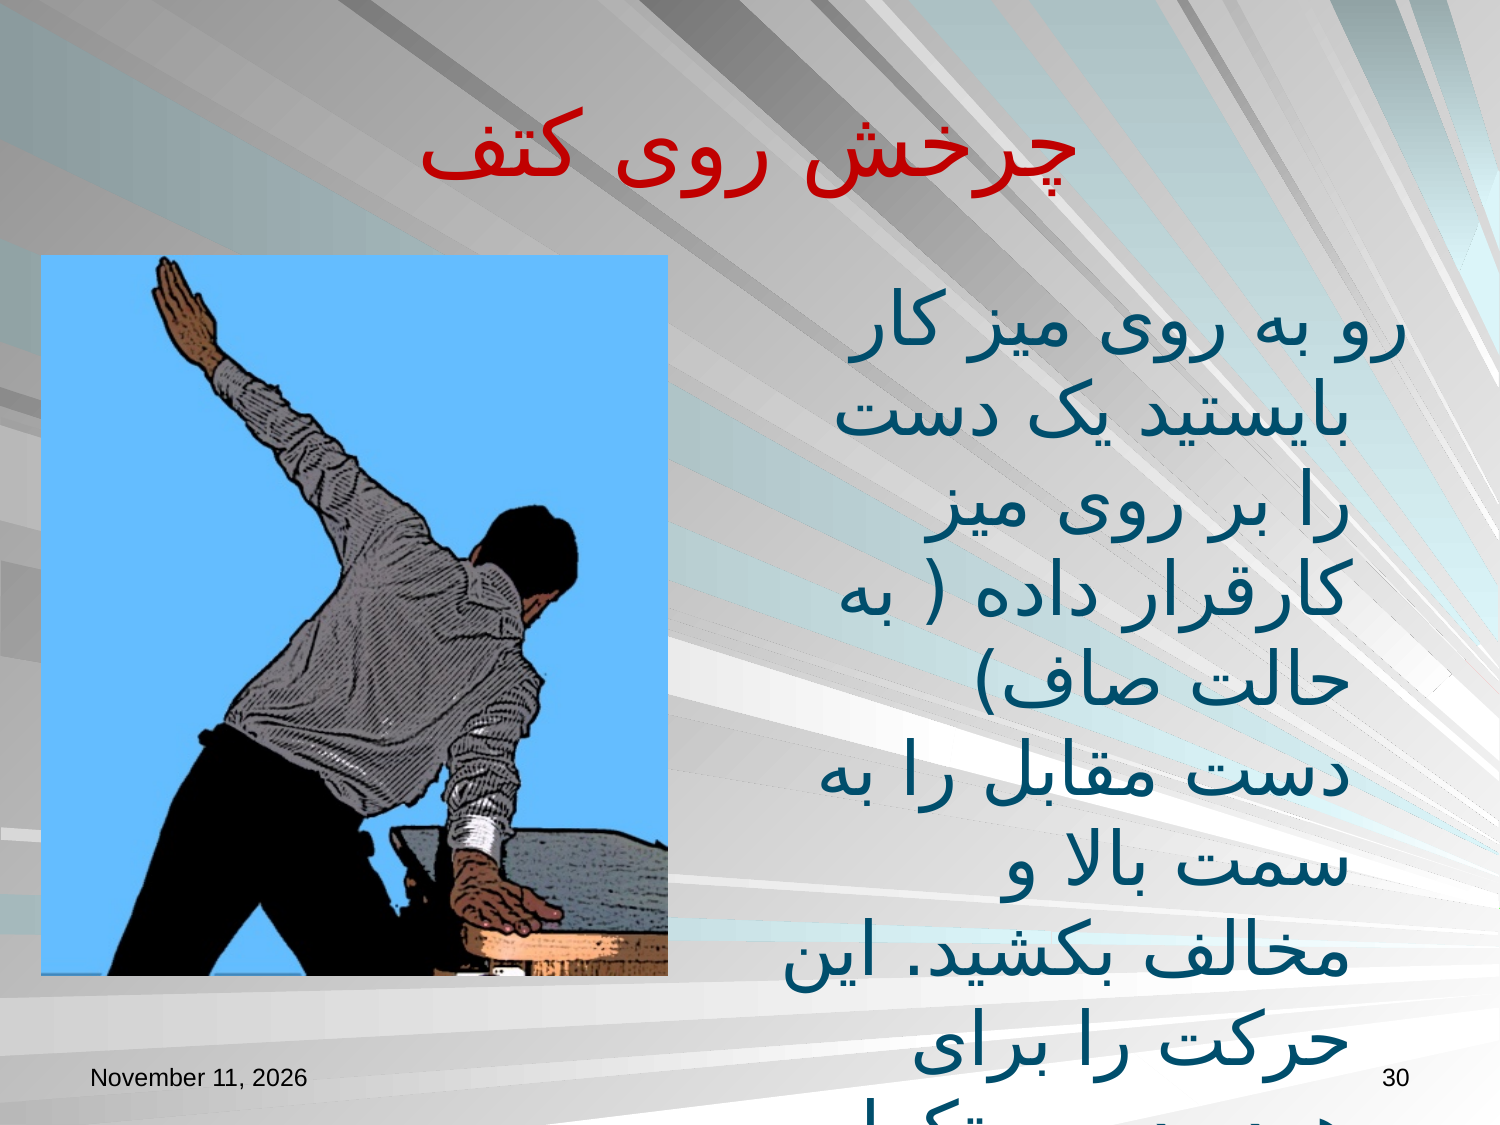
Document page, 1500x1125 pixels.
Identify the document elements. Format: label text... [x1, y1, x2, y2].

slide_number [74, 1023, 426, 1100]
title چرخش روی کتف [74, 45, 1426, 234]
slide_number 30 [1074, 1023, 1426, 1100]
list رو به روی میز کار بایستید یک دست را بر روی میز کارقرار داده ( به حالت صاف) دست مقابل را به سمت بالا و مخالف بکشید. این حرکت را برای هردو دست تکرار نمایید. [762, 262, 1426, 1006]
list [41, 255, 668, 977]
